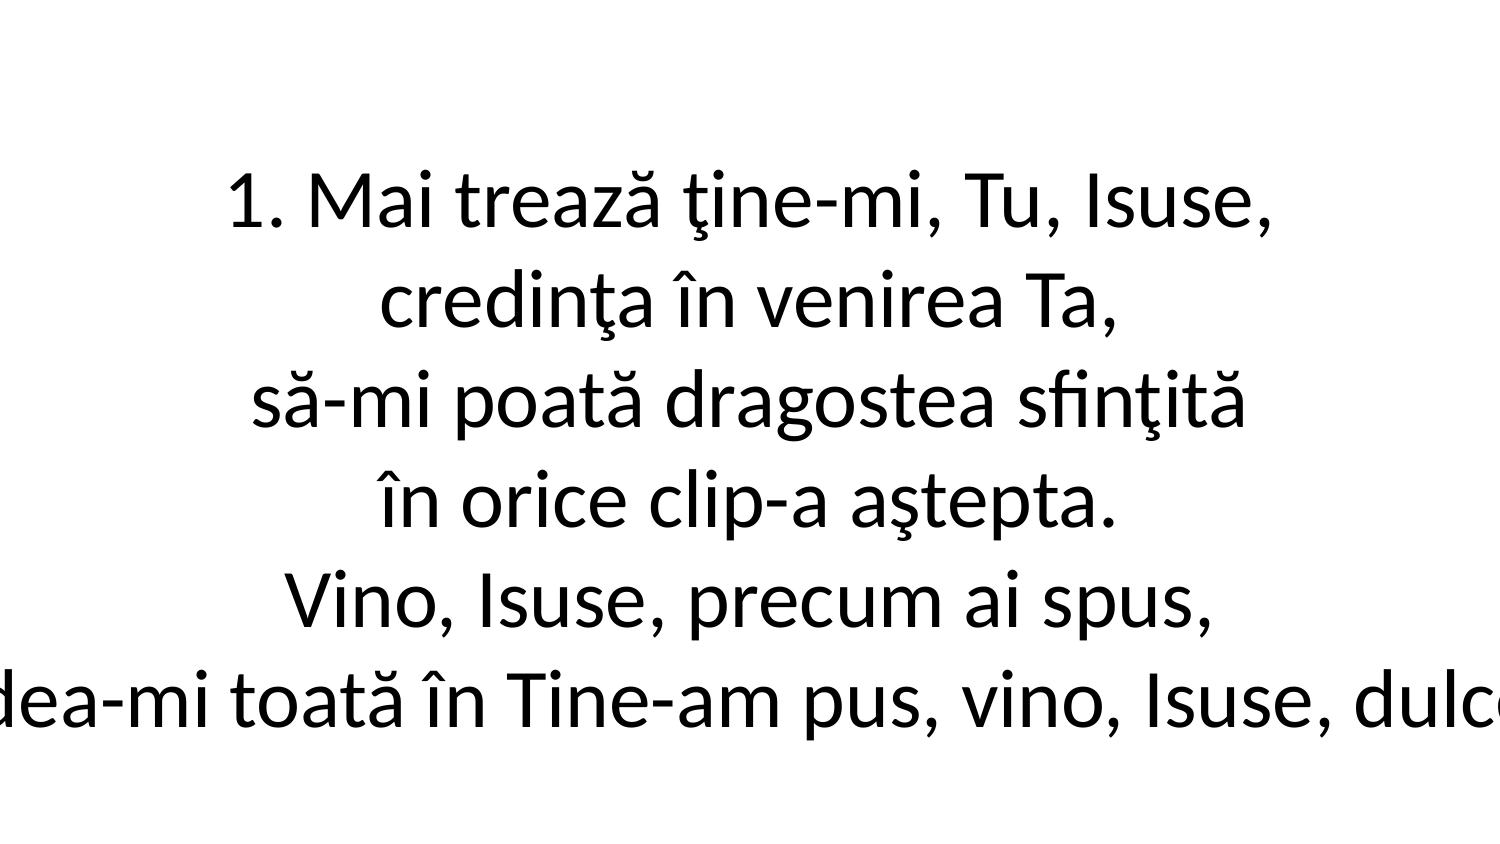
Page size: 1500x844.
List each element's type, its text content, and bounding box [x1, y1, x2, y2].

text_box 1. Mai trează ţine-mi, Tu, Isuse, credinţa în venirea Ta, să-mi poată dragostea sfinţită în orice clip-a aştepta. Vino, Isuse, precum ai spus, nădejdea-mi toată în Tine-am pus, vino, Isuse, dulce Isus! [0, 92, 1500, 752]
